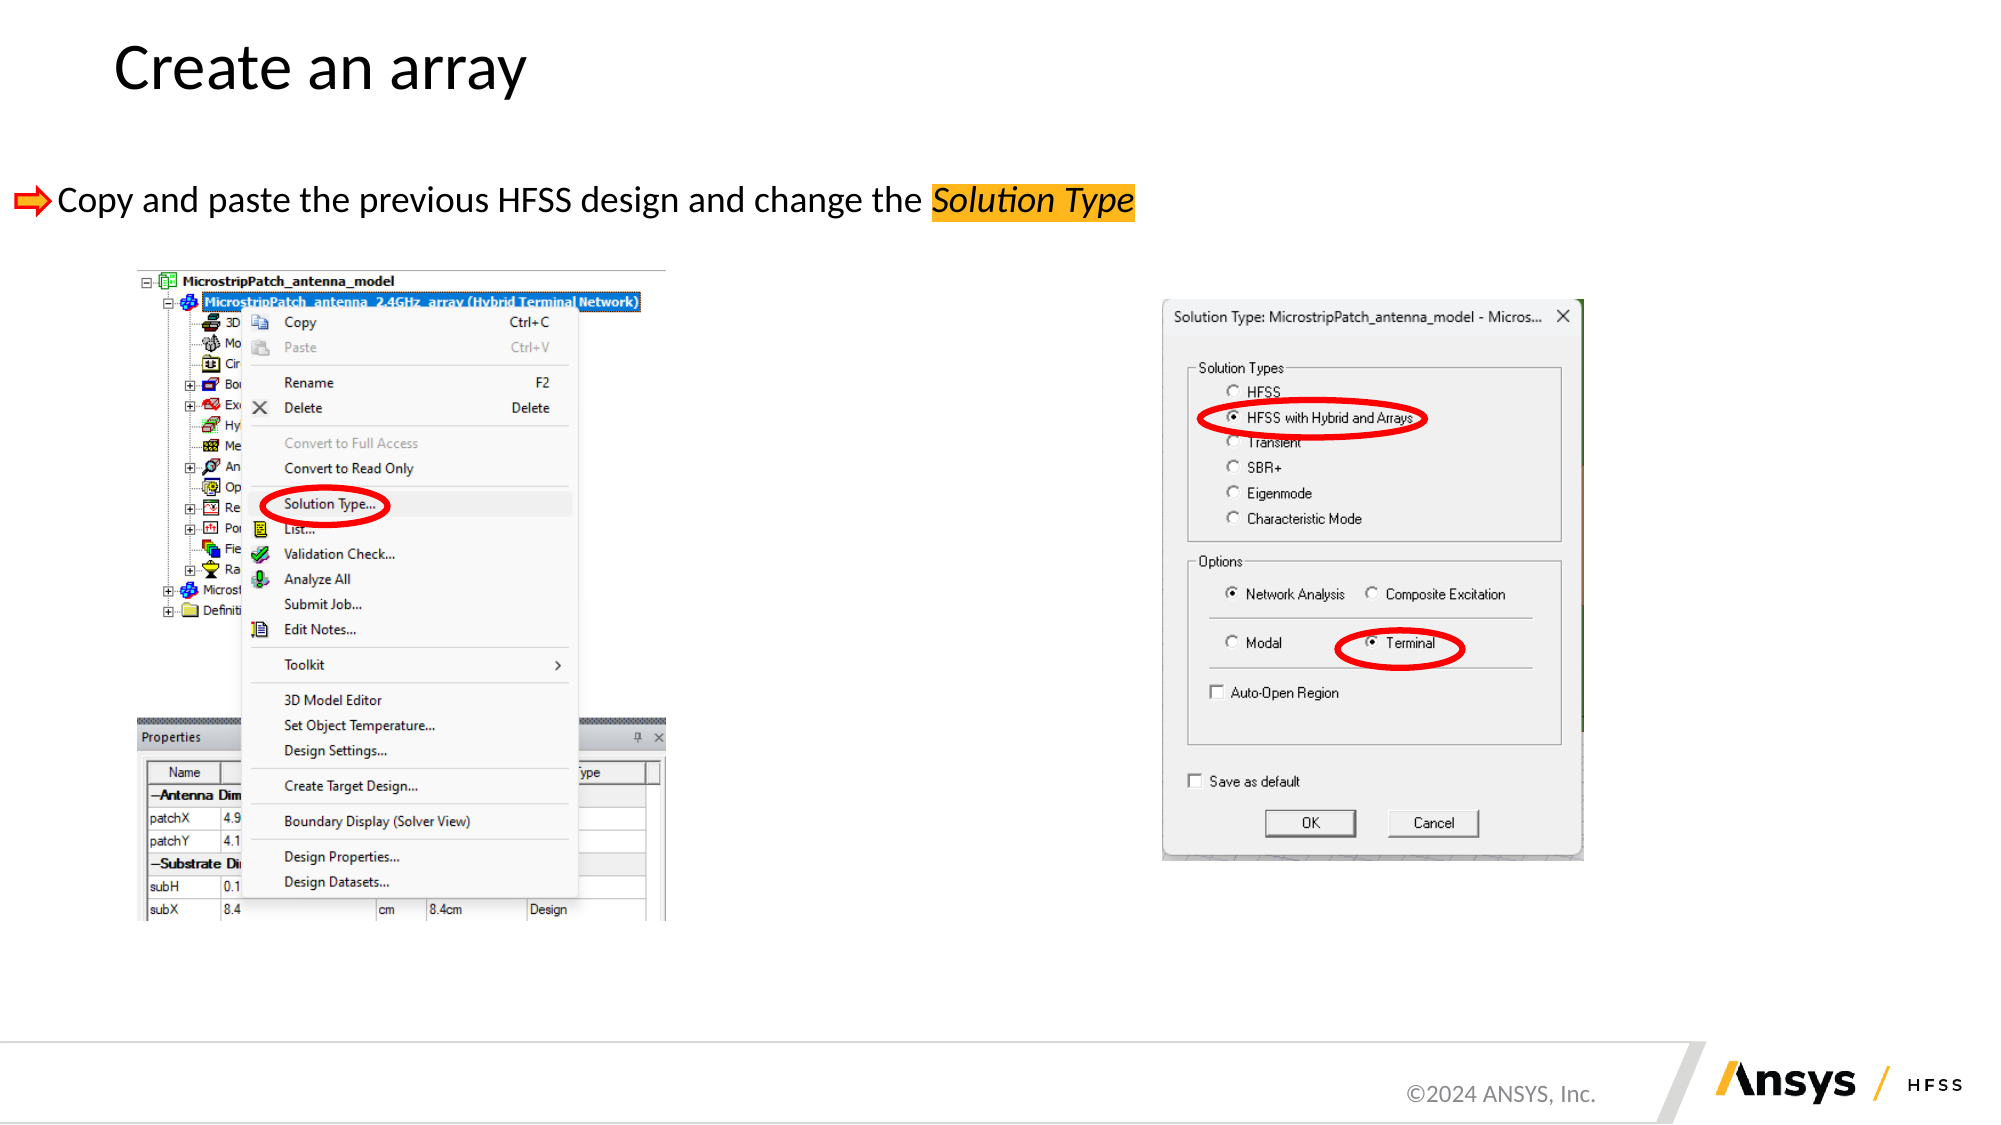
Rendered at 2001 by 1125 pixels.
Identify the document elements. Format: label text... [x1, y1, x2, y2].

picture [0, 0, 2000, 1125]
text_box [15, 186, 52, 217]
title Create an array [99, 24, 1900, 164]
text_box Copy and paste the previous HFSS design and change the Solution Type [49, 174, 1448, 269]
